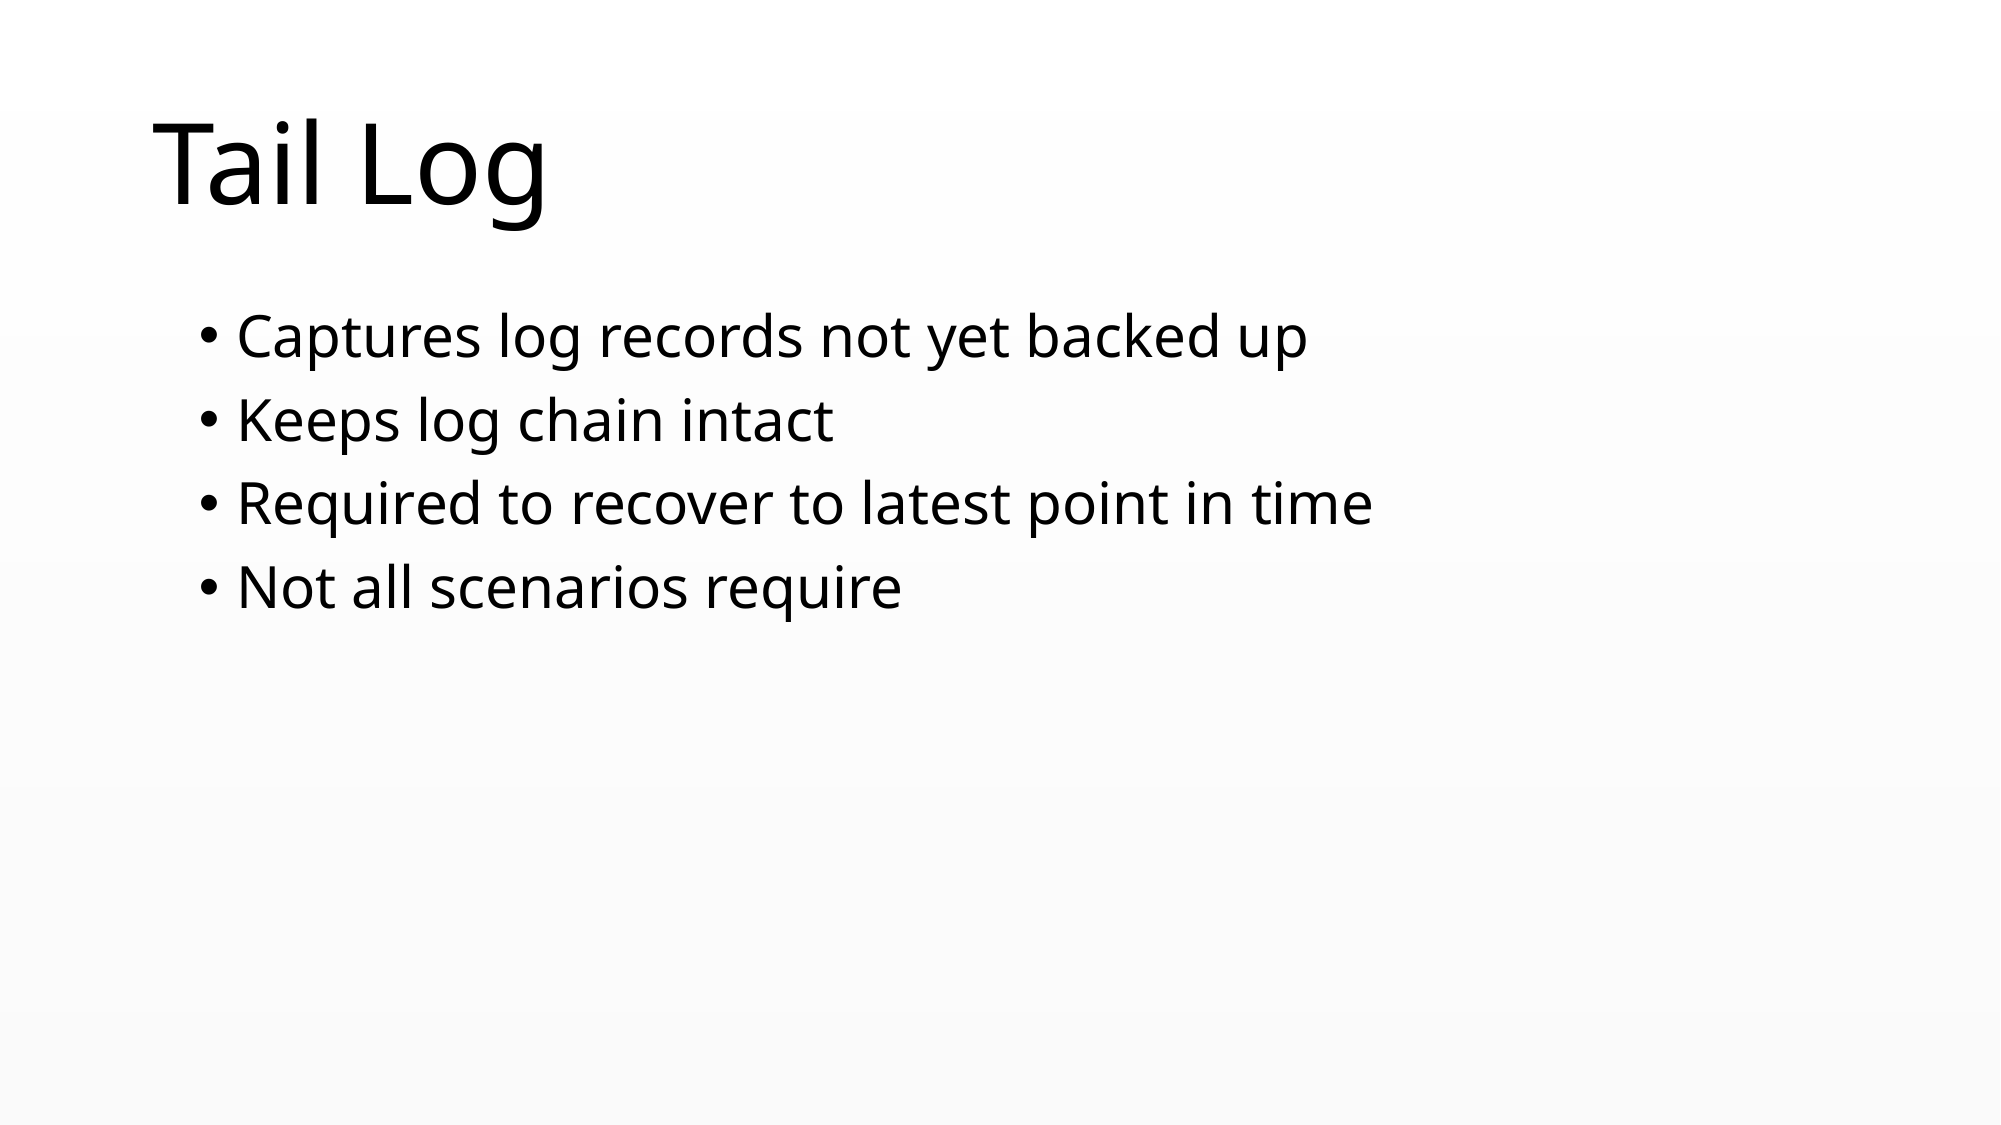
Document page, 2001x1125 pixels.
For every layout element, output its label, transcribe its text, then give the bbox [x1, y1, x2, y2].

title Tail Log [137, 59, 1863, 278]
list Captures log records not yet backed up Keeps log chain intact Required to recover to latest point in time Not all scenarios require [183, 299, 1863, 1014]
